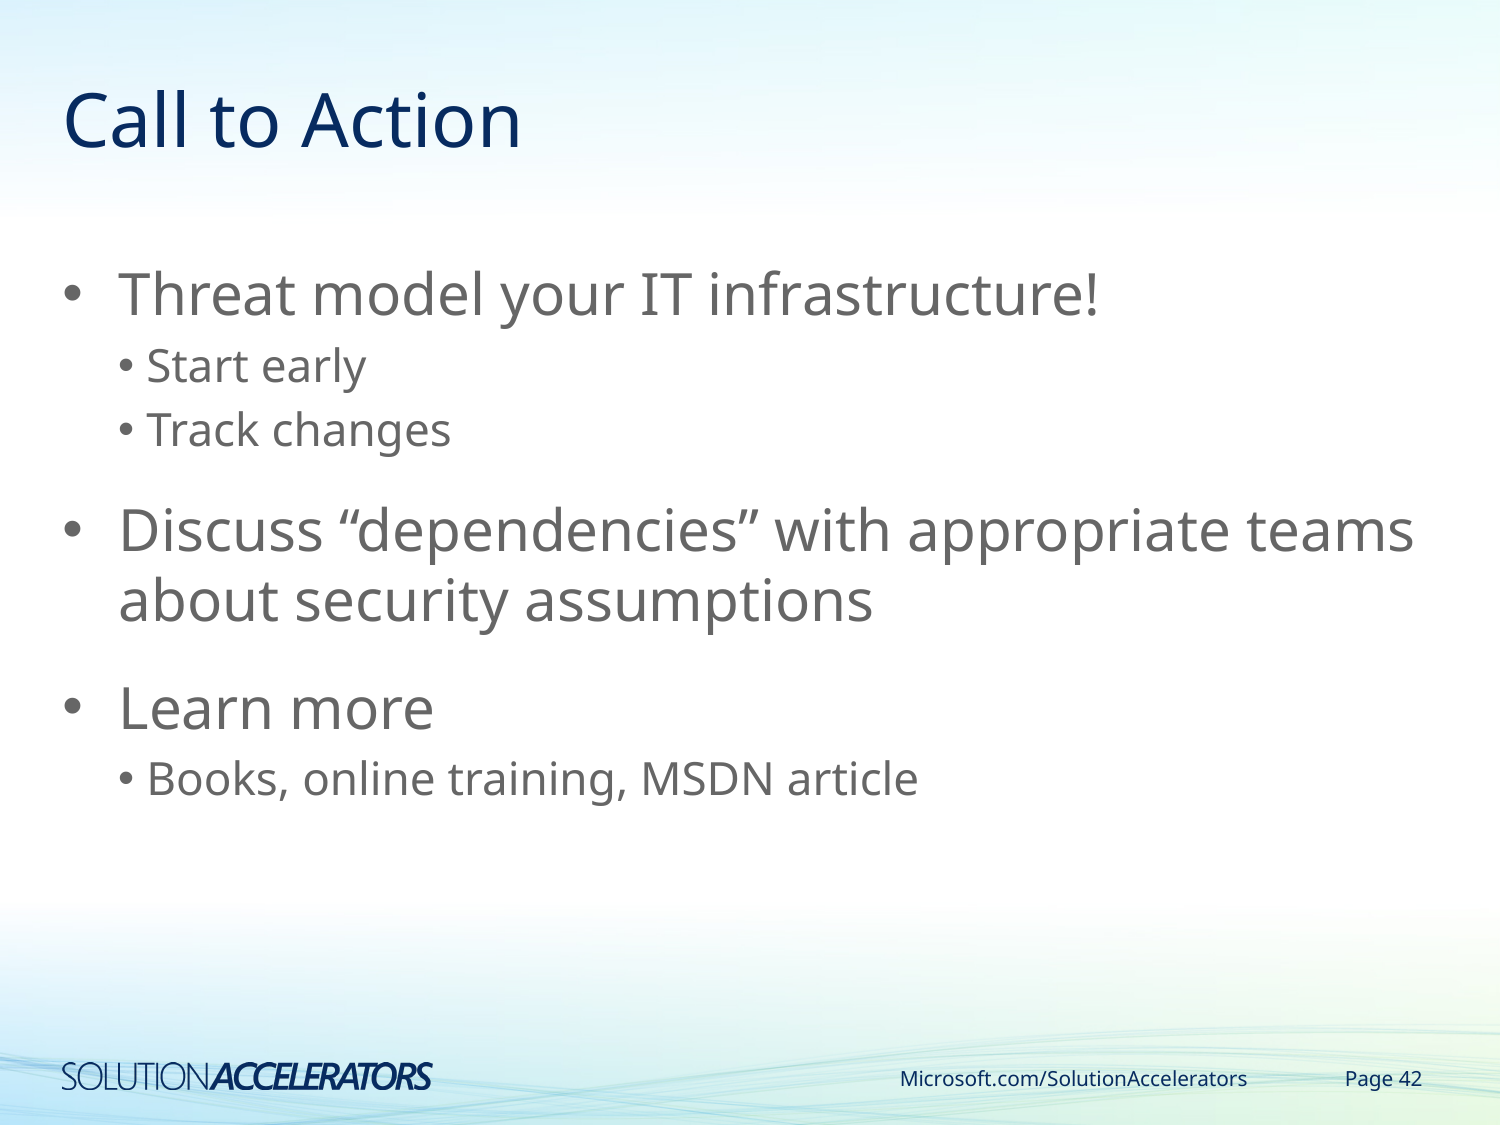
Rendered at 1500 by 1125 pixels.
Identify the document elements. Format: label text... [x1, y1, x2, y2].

slide_number Page 42 [1287, 1050, 1438, 1110]
title Call to Action [62, 37, 1438, 163]
list Threat model your IT infrastructure! Start early Track changes Discuss “dependencies” with appropriate teams about security assumptions Learn more Books, online training, MSDN article [62, 257, 1438, 963]
footer Microsoft.com/SolutionAccelerators [787, 1050, 1263, 1110]
picture [0, 0, 1500, 1125]
